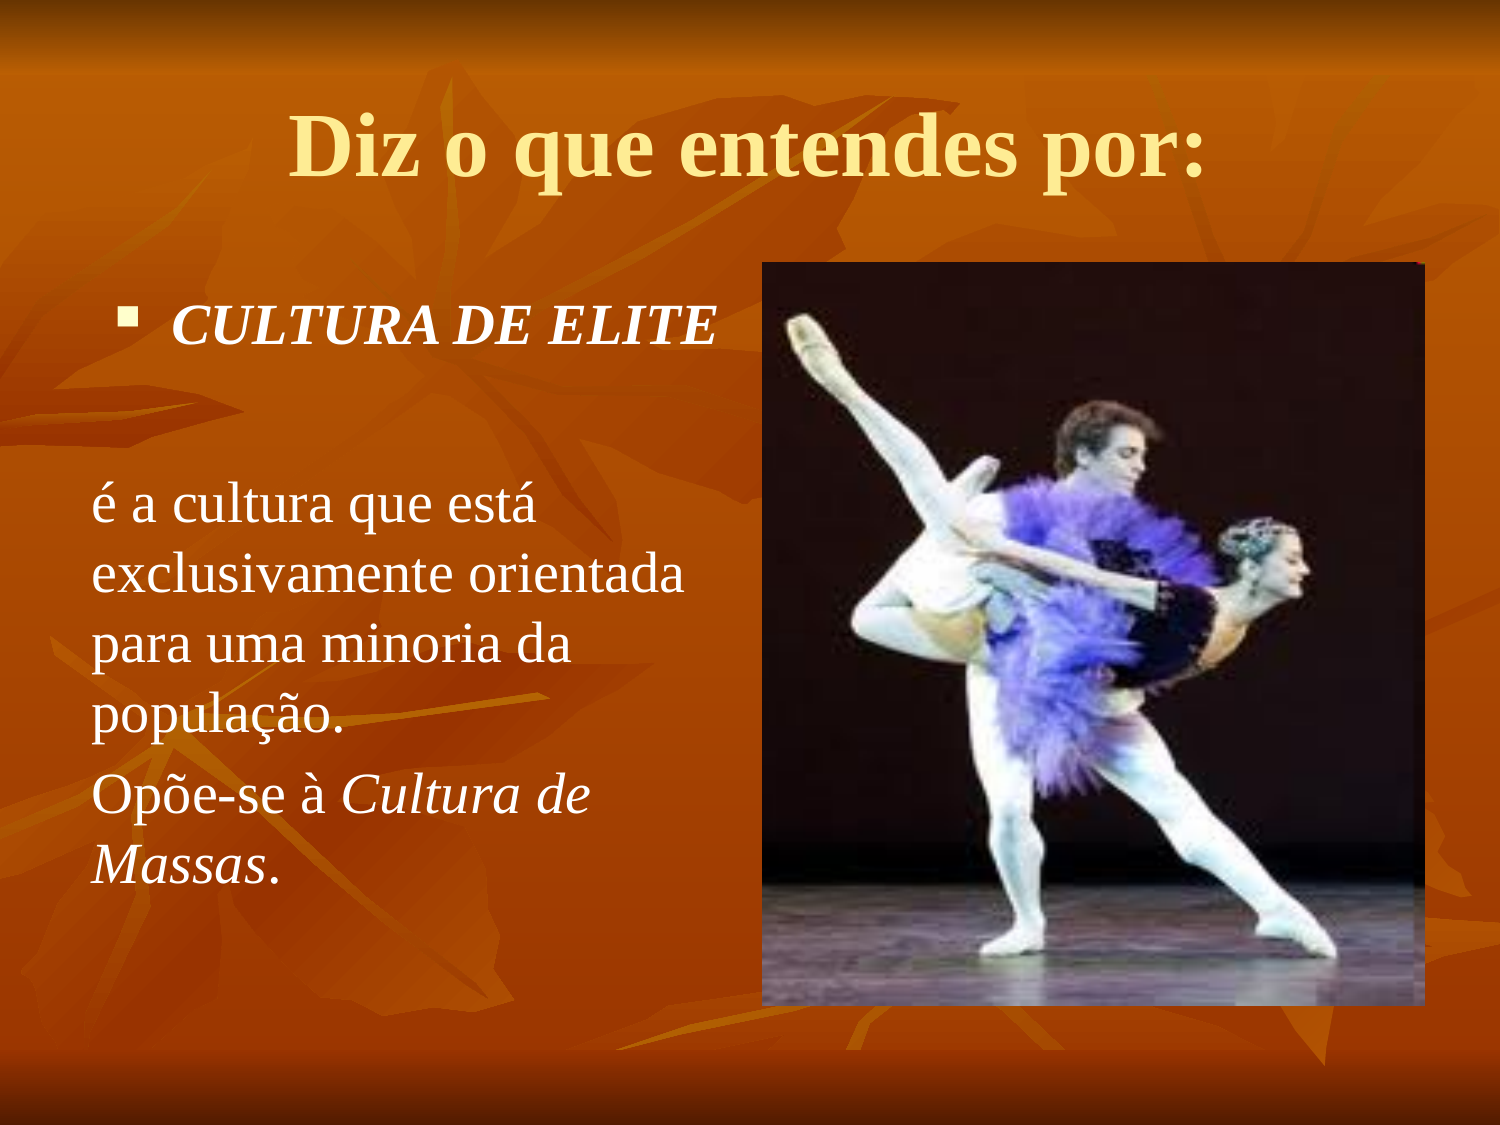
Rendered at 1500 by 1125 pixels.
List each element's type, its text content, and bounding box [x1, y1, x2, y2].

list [762, 262, 1426, 1006]
list é a cultura que está exclusivamente orientada para uma minoria da população. Opõe-se à Cultura de Massas. [76, 455, 740, 1000]
title Diz o que entendes por: [74, 45, 1426, 234]
text_box CULTURA DE ELITE [99, 278, 757, 397]
